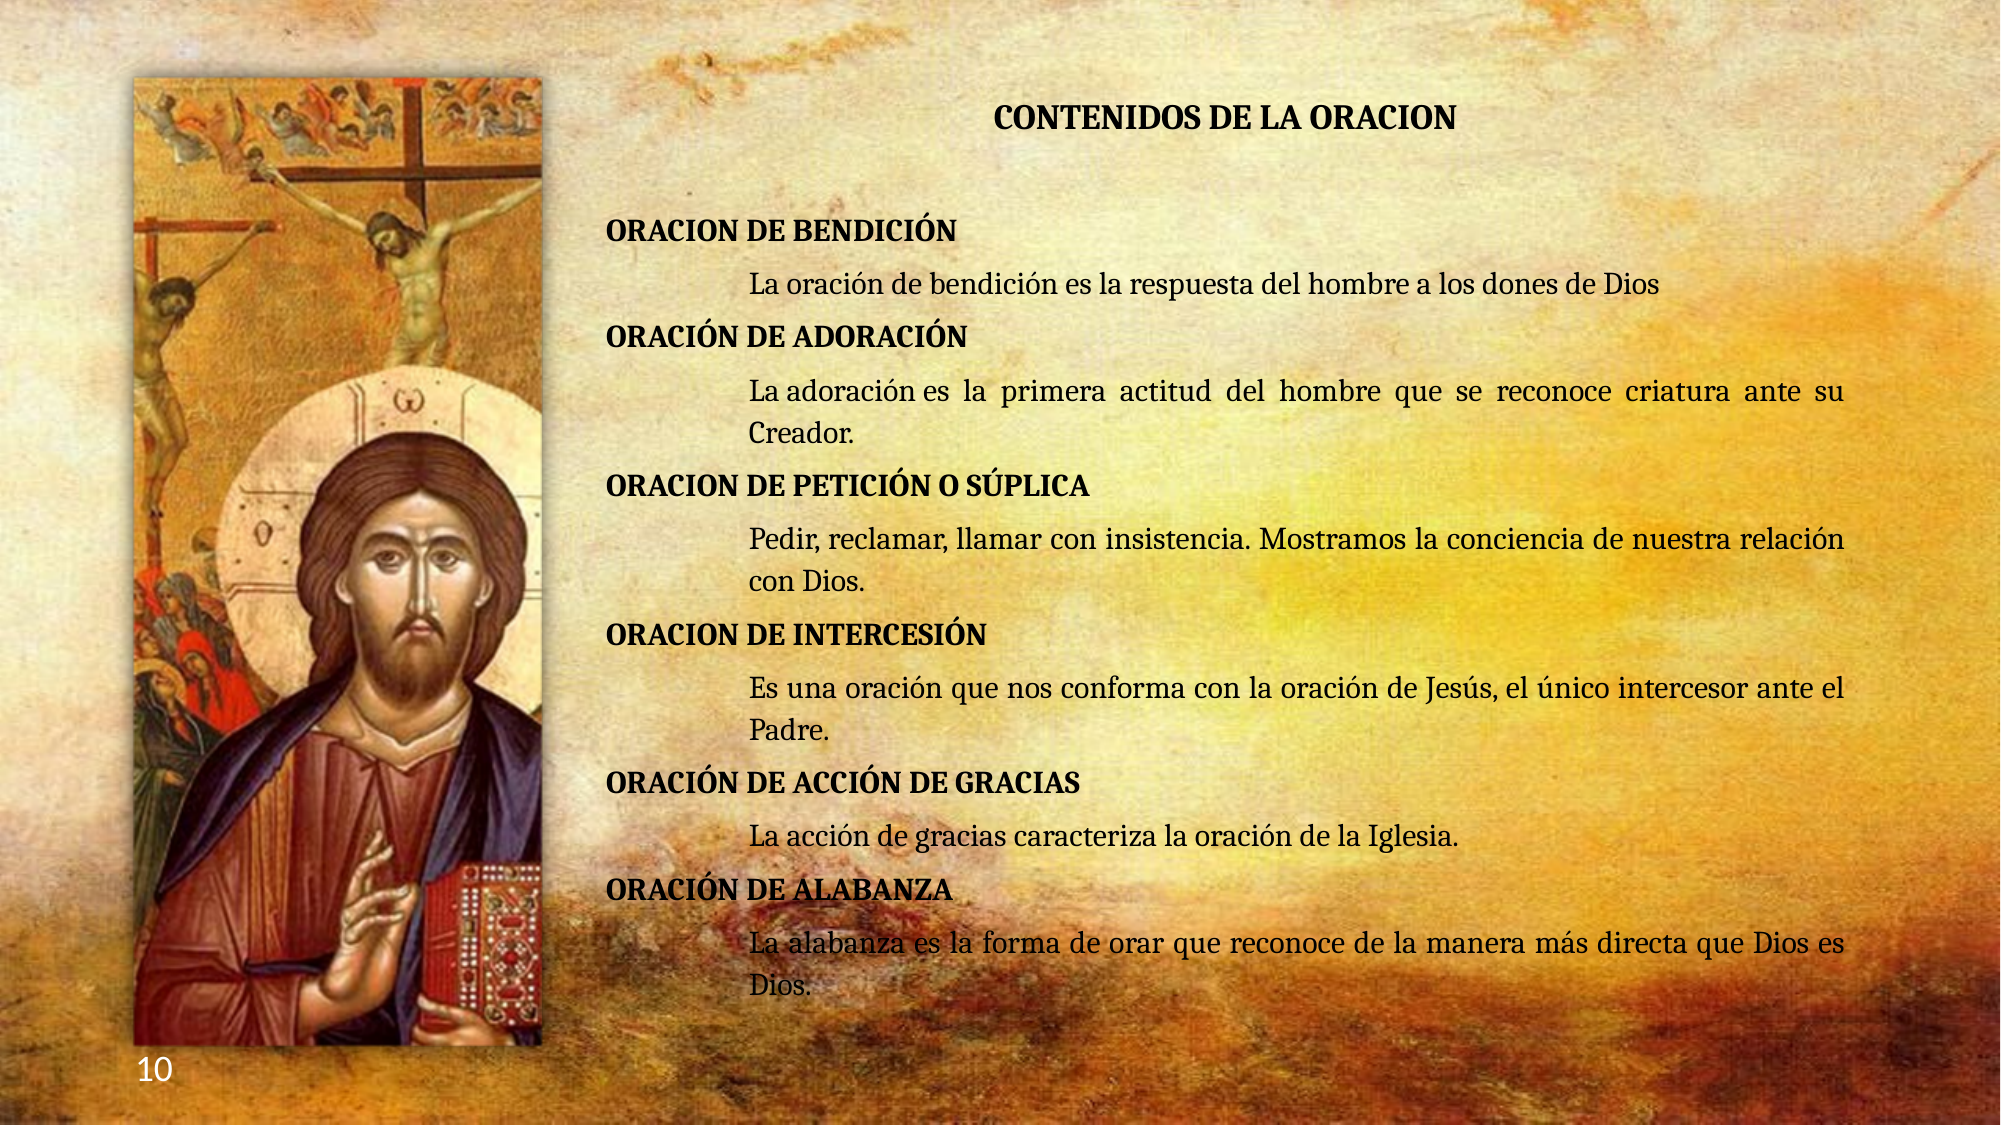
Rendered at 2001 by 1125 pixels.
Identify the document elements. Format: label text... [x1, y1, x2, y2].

list CONTENIDOS DE LA ORACION ORACION DE BENDICIÓN La oración de bendición es la respuesta del hombre a los dones de Dios ORACIÓN DE ADORACIÓN La adoración es la primera actitud del hombre que se reconoce criatura ante su Creador. ORACION DE PETICIÓN O SÚPLICA Pedir, reclamar, llamar con insistencia. Mostramos la conciencia de nuestra relación con Dios. ORACION DE INTERCESIÓN Es una oración que nos conforma con la oración de Jesús, el único intercesor ante el Padre. ORACIÓN DE ACCIÓN DE GRACIAS La acción de gracias caracteriza la oración de la Iglesia. ORACIÓN DE ALABANZA La alabanza es la forma de orar que reconoce de la manera más directa que Dios es Dios. [590, 81, 1861, 1011]
text_box 10 [68, 1036, 240, 1097]
picture [0, 0, 2001, 1125]
